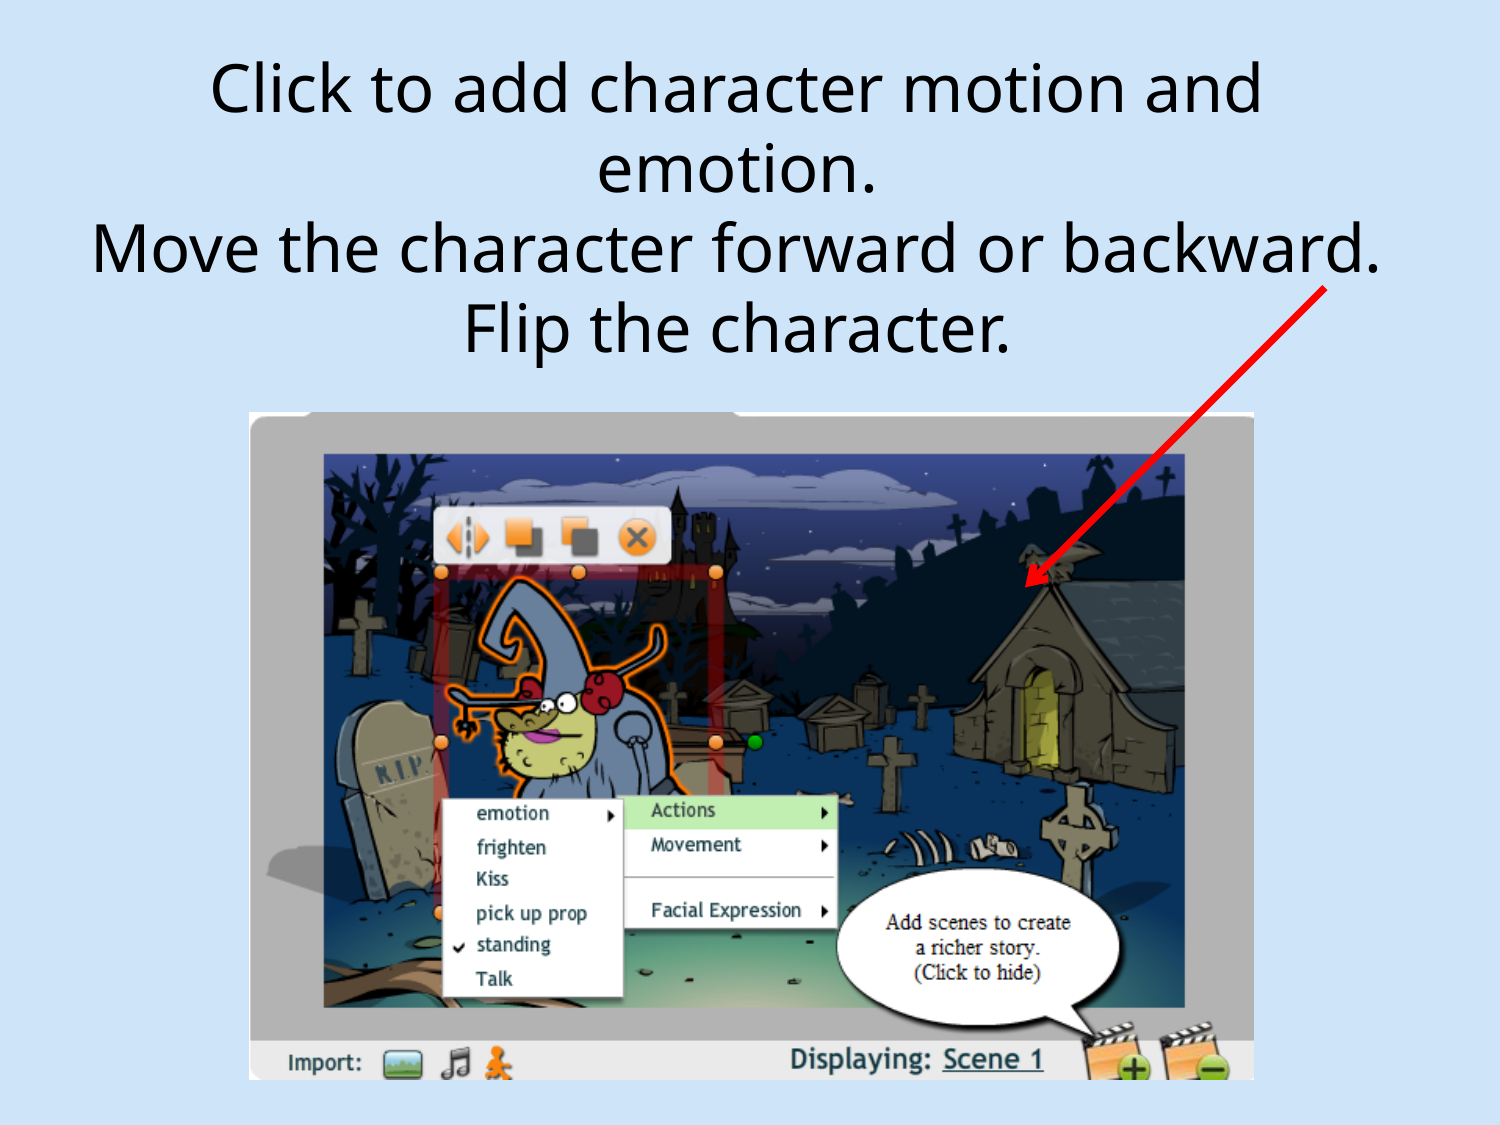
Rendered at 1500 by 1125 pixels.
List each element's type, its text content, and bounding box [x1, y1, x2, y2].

picture [249, 412, 1254, 1080]
title Click to add character motion and emotion. Move the character forward or backward. Flip the character. [62, 112, 1413, 300]
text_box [1024, 287, 1326, 588]
